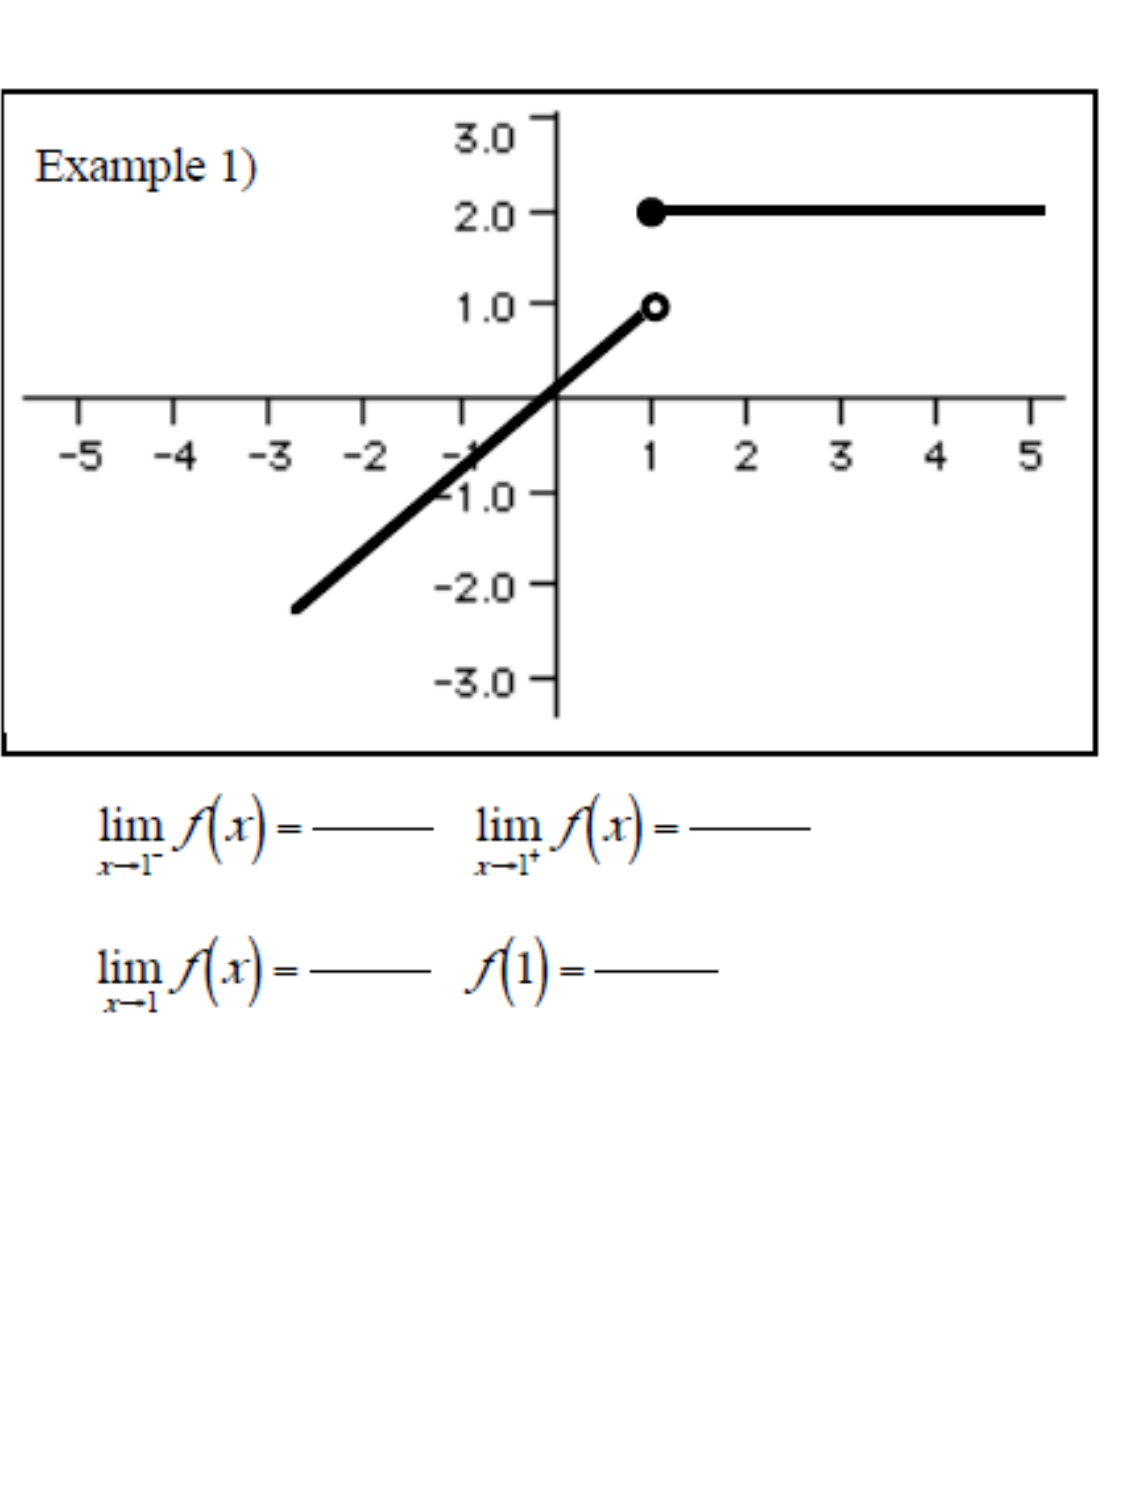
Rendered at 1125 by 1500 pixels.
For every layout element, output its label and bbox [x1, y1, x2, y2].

picture [0, 74, 1121, 1029]
